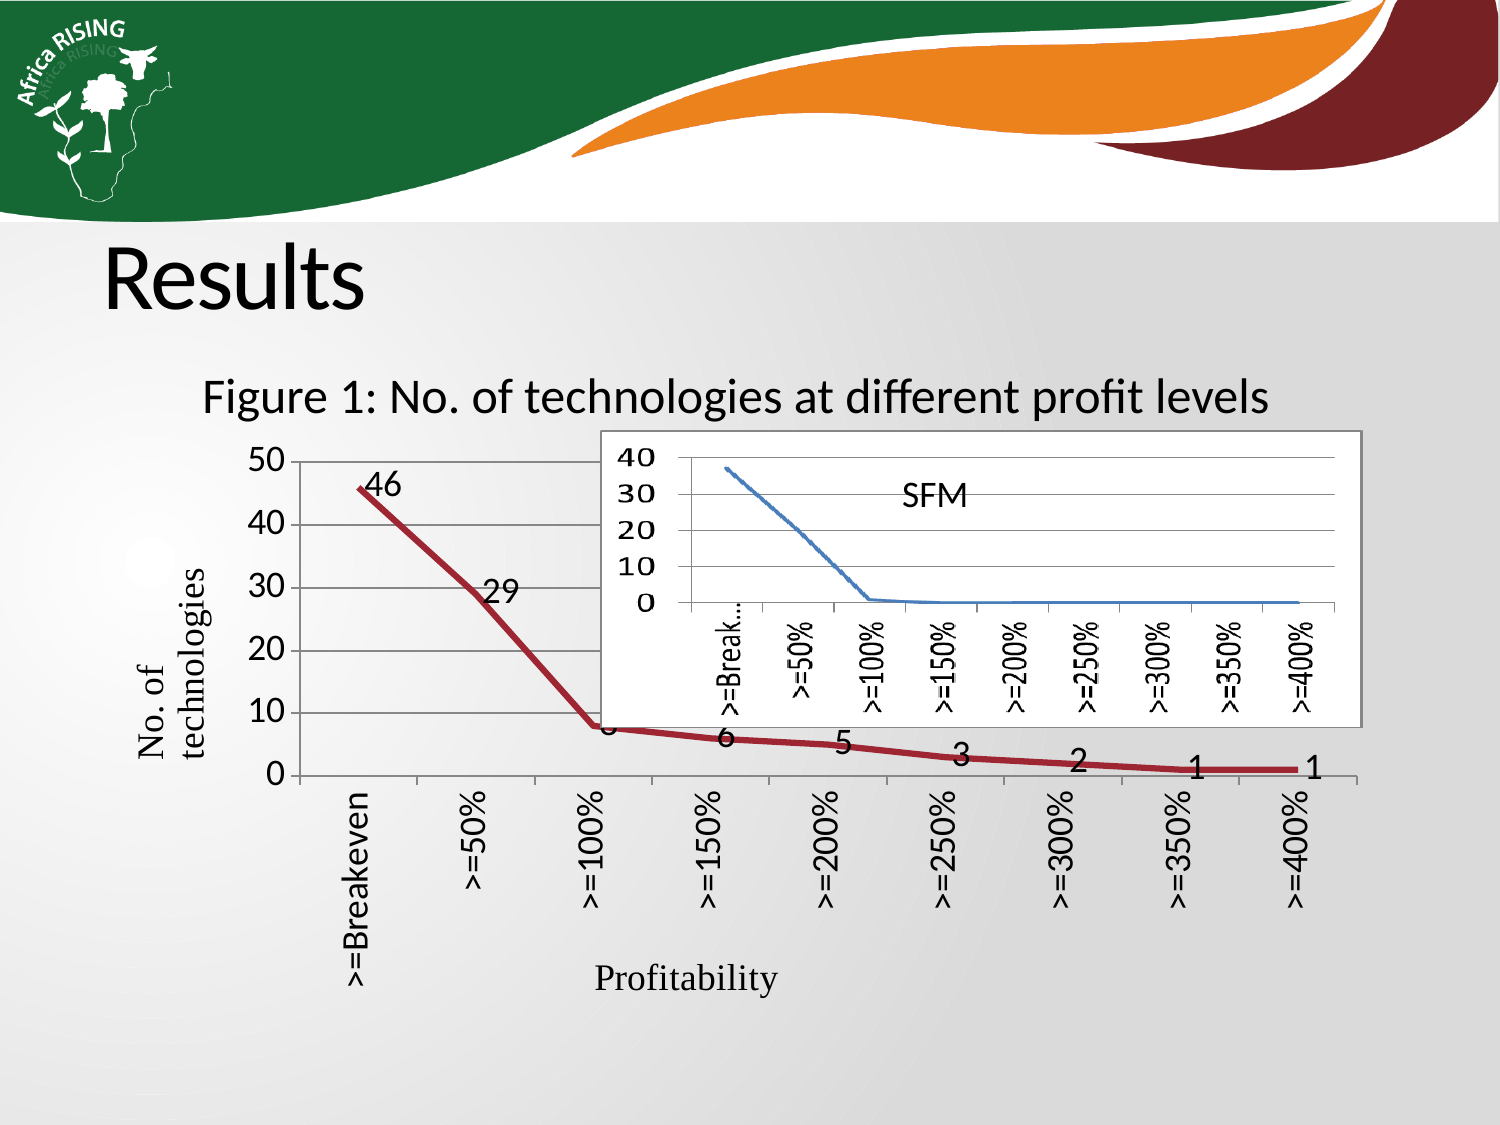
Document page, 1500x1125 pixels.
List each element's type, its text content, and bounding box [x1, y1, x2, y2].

picture [599, 429, 1363, 729]
title Results [87, 206, 1438, 313]
text_box Figure 1: No. of technologies at different profit levels [187, 356, 1363, 424]
picture [0, 0, 1499, 222]
chart [111, 431, 1388, 1026]
